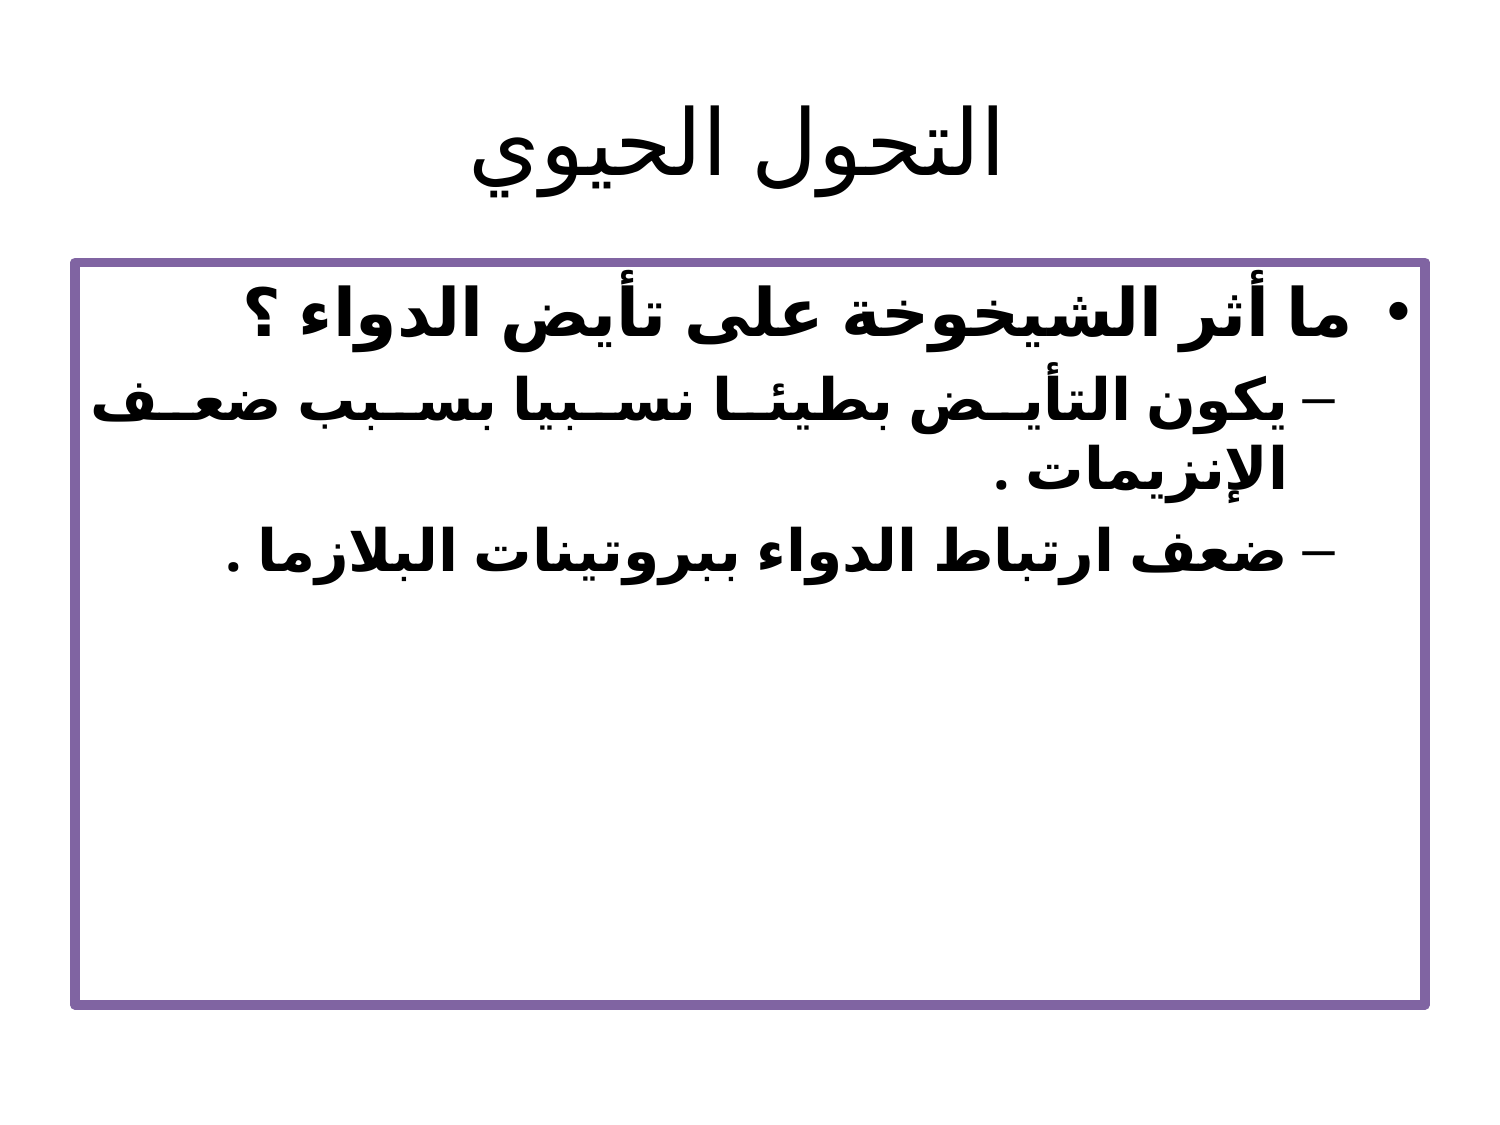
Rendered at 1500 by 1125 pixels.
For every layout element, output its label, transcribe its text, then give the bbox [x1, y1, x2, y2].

title التحول الحيوي [75, 45, 1425, 233]
list ما أثر الشيخوخة على تأيض الدواء ؟ يكون التأيض بطيئا نسبيا بسبب ضعف الإنزيمات . ضعف ارتباط الدواء ببروتينات البلازما . [75, 262, 1425, 1005]
